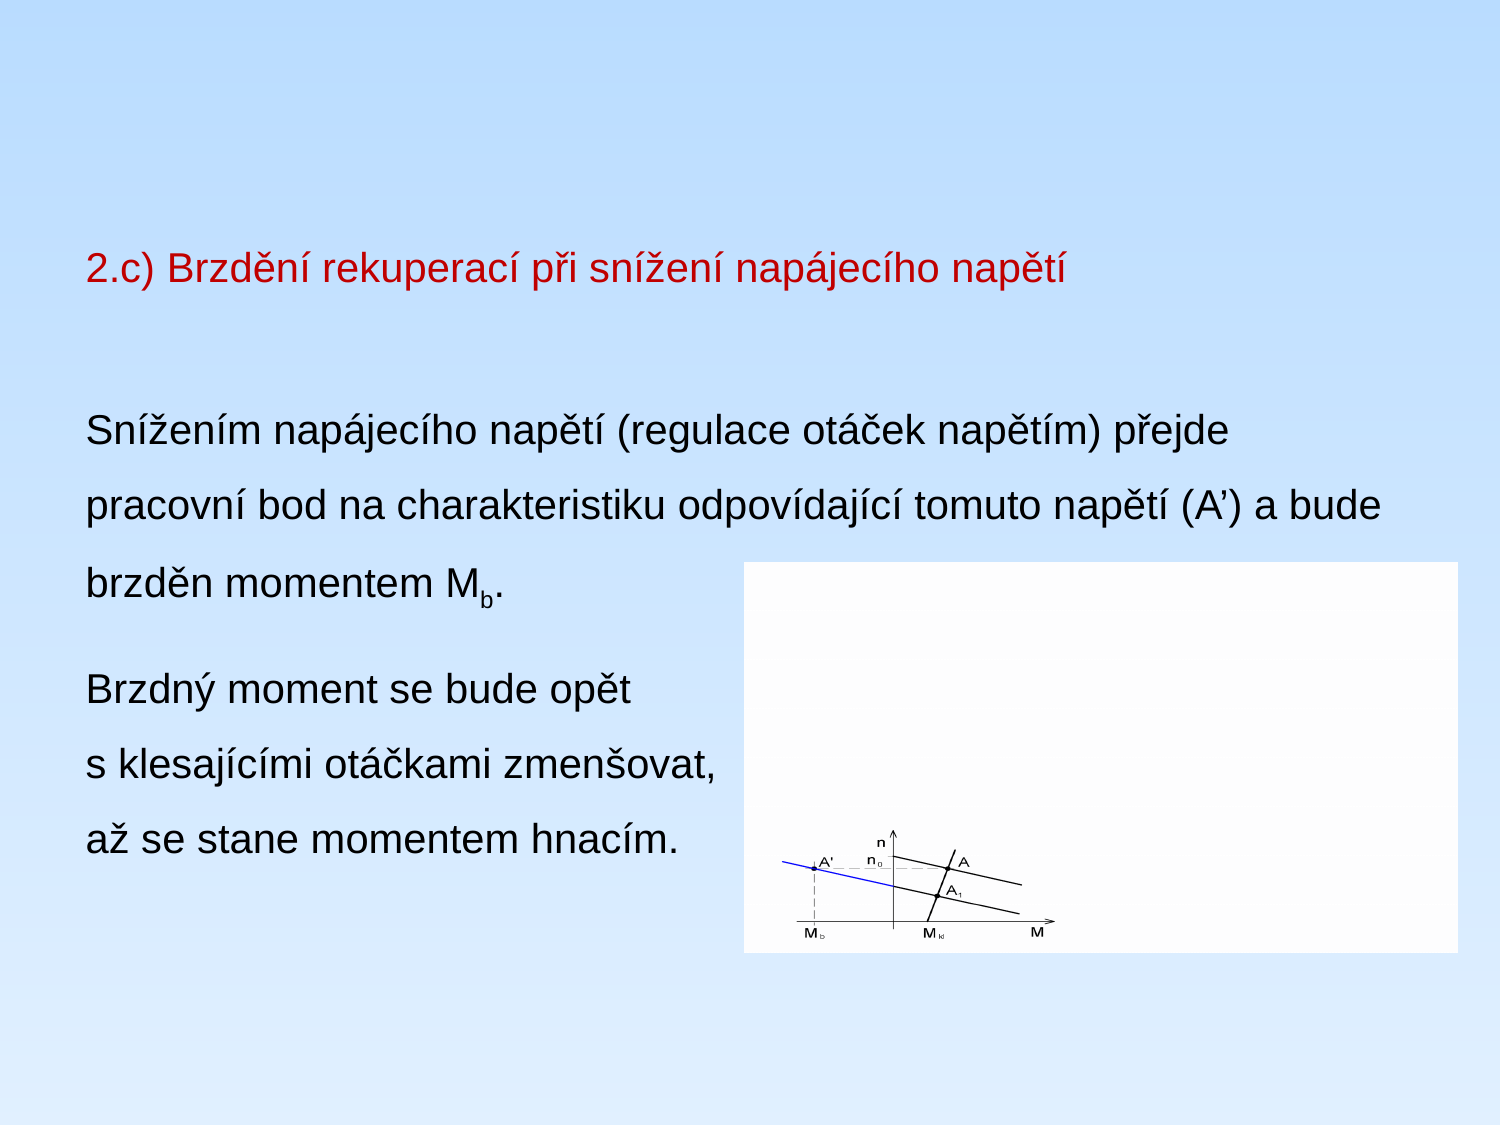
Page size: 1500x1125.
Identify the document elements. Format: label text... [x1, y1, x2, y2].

text_box 2.c) Brzdění rekuperací při snížení napájecího napětí [70, 208, 1400, 298]
picture [744, 562, 1458, 953]
text_box Snížením napájecího napětí (regulace otáček napětím) přejde pracovní bod na charakteristiku odpovídající tomuto napětí (A’) a bude brzděn momentem Mb. [70, 370, 1412, 621]
text_box Brzdný moment se bude opět s klesajícími otáčkami zmenšovat, až se stane momentem hnacím. [70, 629, 1412, 1020]
